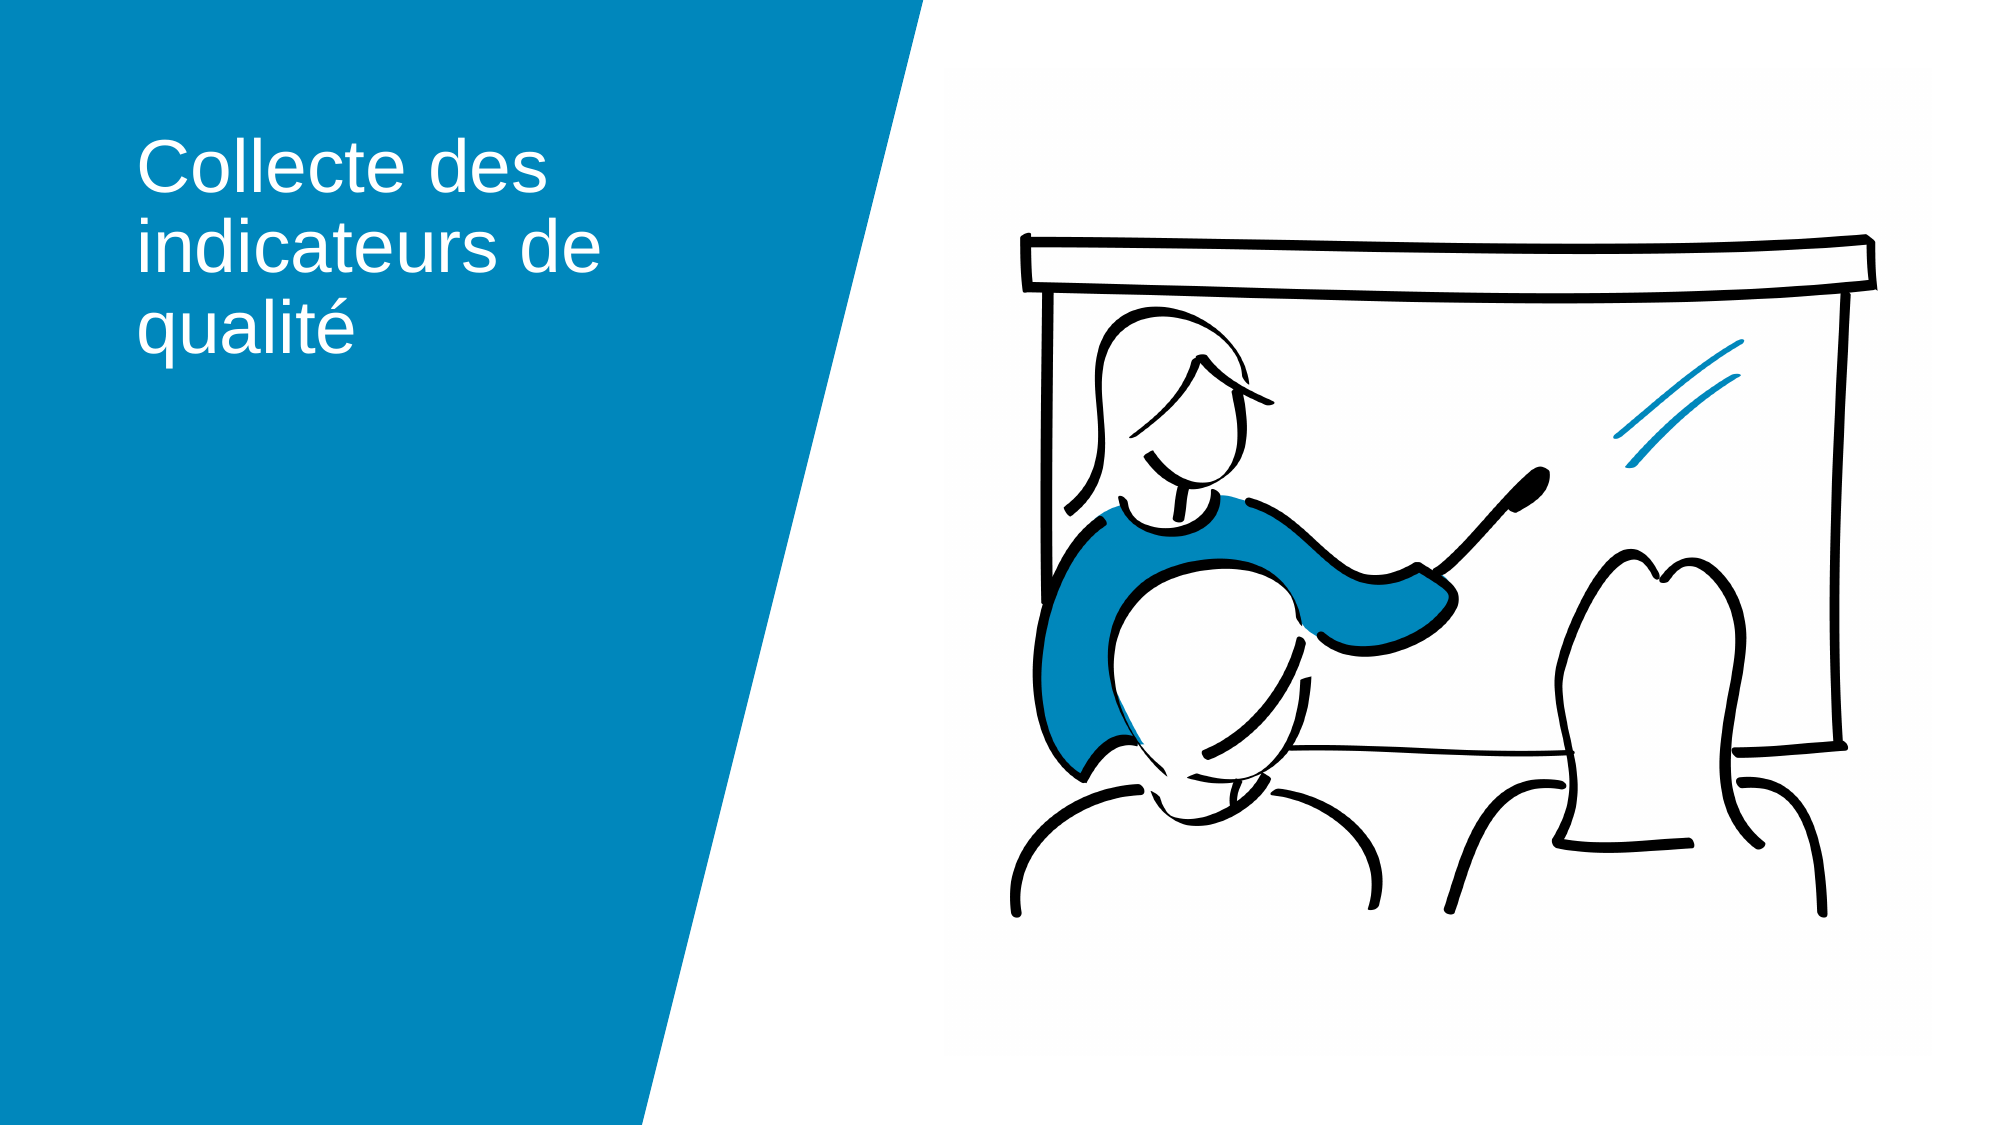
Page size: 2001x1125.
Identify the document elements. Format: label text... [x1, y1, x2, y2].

picture [944, 68, 1932, 1056]
title Collecte des indicateurs de qualité [136, 0, 775, 371]
